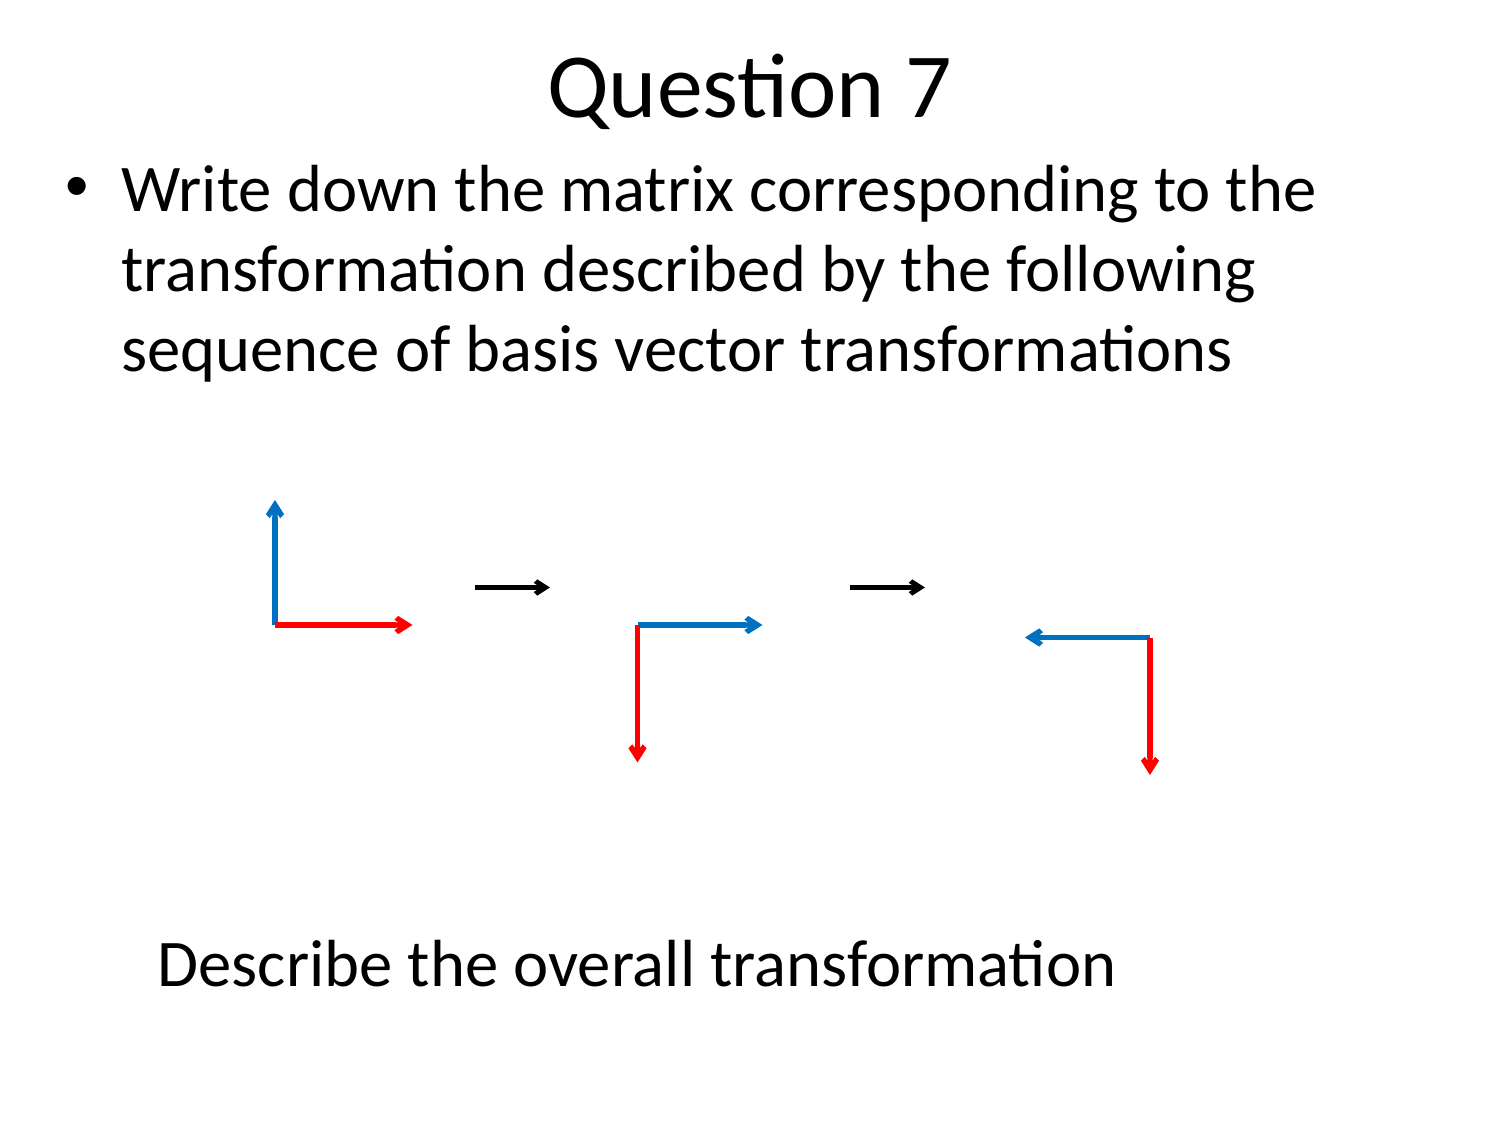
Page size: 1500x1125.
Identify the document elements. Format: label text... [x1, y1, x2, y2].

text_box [1018, 643, 1157, 769]
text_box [630, 630, 769, 757]
text_box Describe the overall transformation [142, 912, 1132, 1008]
list Write down the matrix corresponding to the transformation described by the following sequence of basis vector transformations [50, 137, 1438, 880]
title Question 7 [75, 0, 1425, 137]
